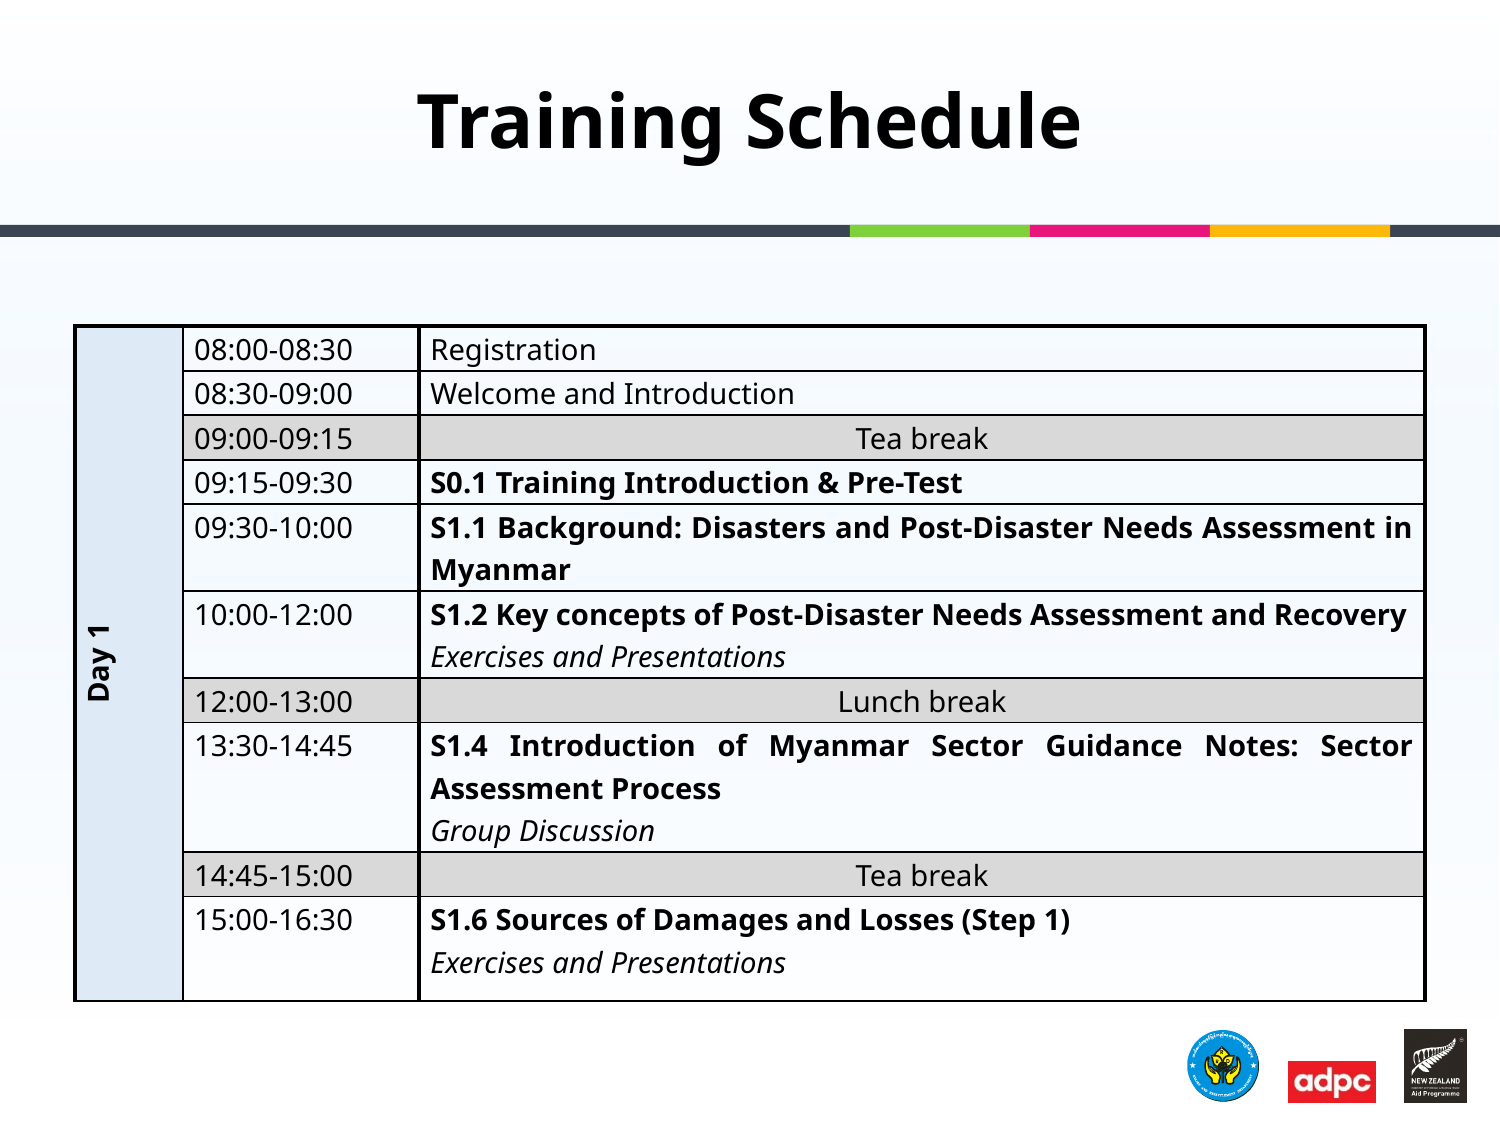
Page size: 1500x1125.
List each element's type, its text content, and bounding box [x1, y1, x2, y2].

table_cell S1.6 Sources of Damages and Losses (Step 1) Exercises and Presentations [421, 897, 1423, 1000]
table_cell S0.1 Training Introduction & Pre-Test [421, 461, 1423, 503]
table_header Day 1 [77, 328, 182, 1000]
table_cell 09:15-09:30 [184, 461, 417, 503]
table_cell 14:45-15:00 [184, 853, 417, 896]
table_cell S1.2 Key concepts of Post-Disaster Needs Assessment and Recovery Exercises and Presentations [421, 592, 1423, 677]
table_cell 09:30-10:00 [184, 505, 417, 590]
table_cell 12:00-13:00 [184, 679, 417, 722]
table_cell 08:30-09:00 [184, 372, 417, 414]
table_cell 09:00-09:15 [184, 416, 417, 459]
table_header Registration [421, 328, 1423, 370]
table_cell 13:30-14:45 [184, 723, 417, 851]
table_cell 15:00-16:30 [184, 897, 417, 1000]
table_cell 10:00-12:00 [184, 592, 417, 677]
table_cell Tea break [421, 853, 1423, 896]
table_cell Welcome and Introduction [421, 372, 1423, 414]
table_cell S1.1 Background: Disasters and Post-Disaster Needs Assessment in Myanmar [421, 505, 1423, 590]
picture [1404, 1029, 1467, 1103]
title Training Schedule [75, 24, 1425, 213]
table_cell Lunch break [421, 679, 1423, 722]
table_header 08:00-08:30 [184, 328, 417, 370]
table_cell S1.4 Introduction of Myanmar Sector Guidance Notes: Sector Assessment Process Group Discussion [421, 723, 1423, 851]
picture [1288, 1061, 1376, 1103]
table_cell Tea break [421, 416, 1423, 459]
